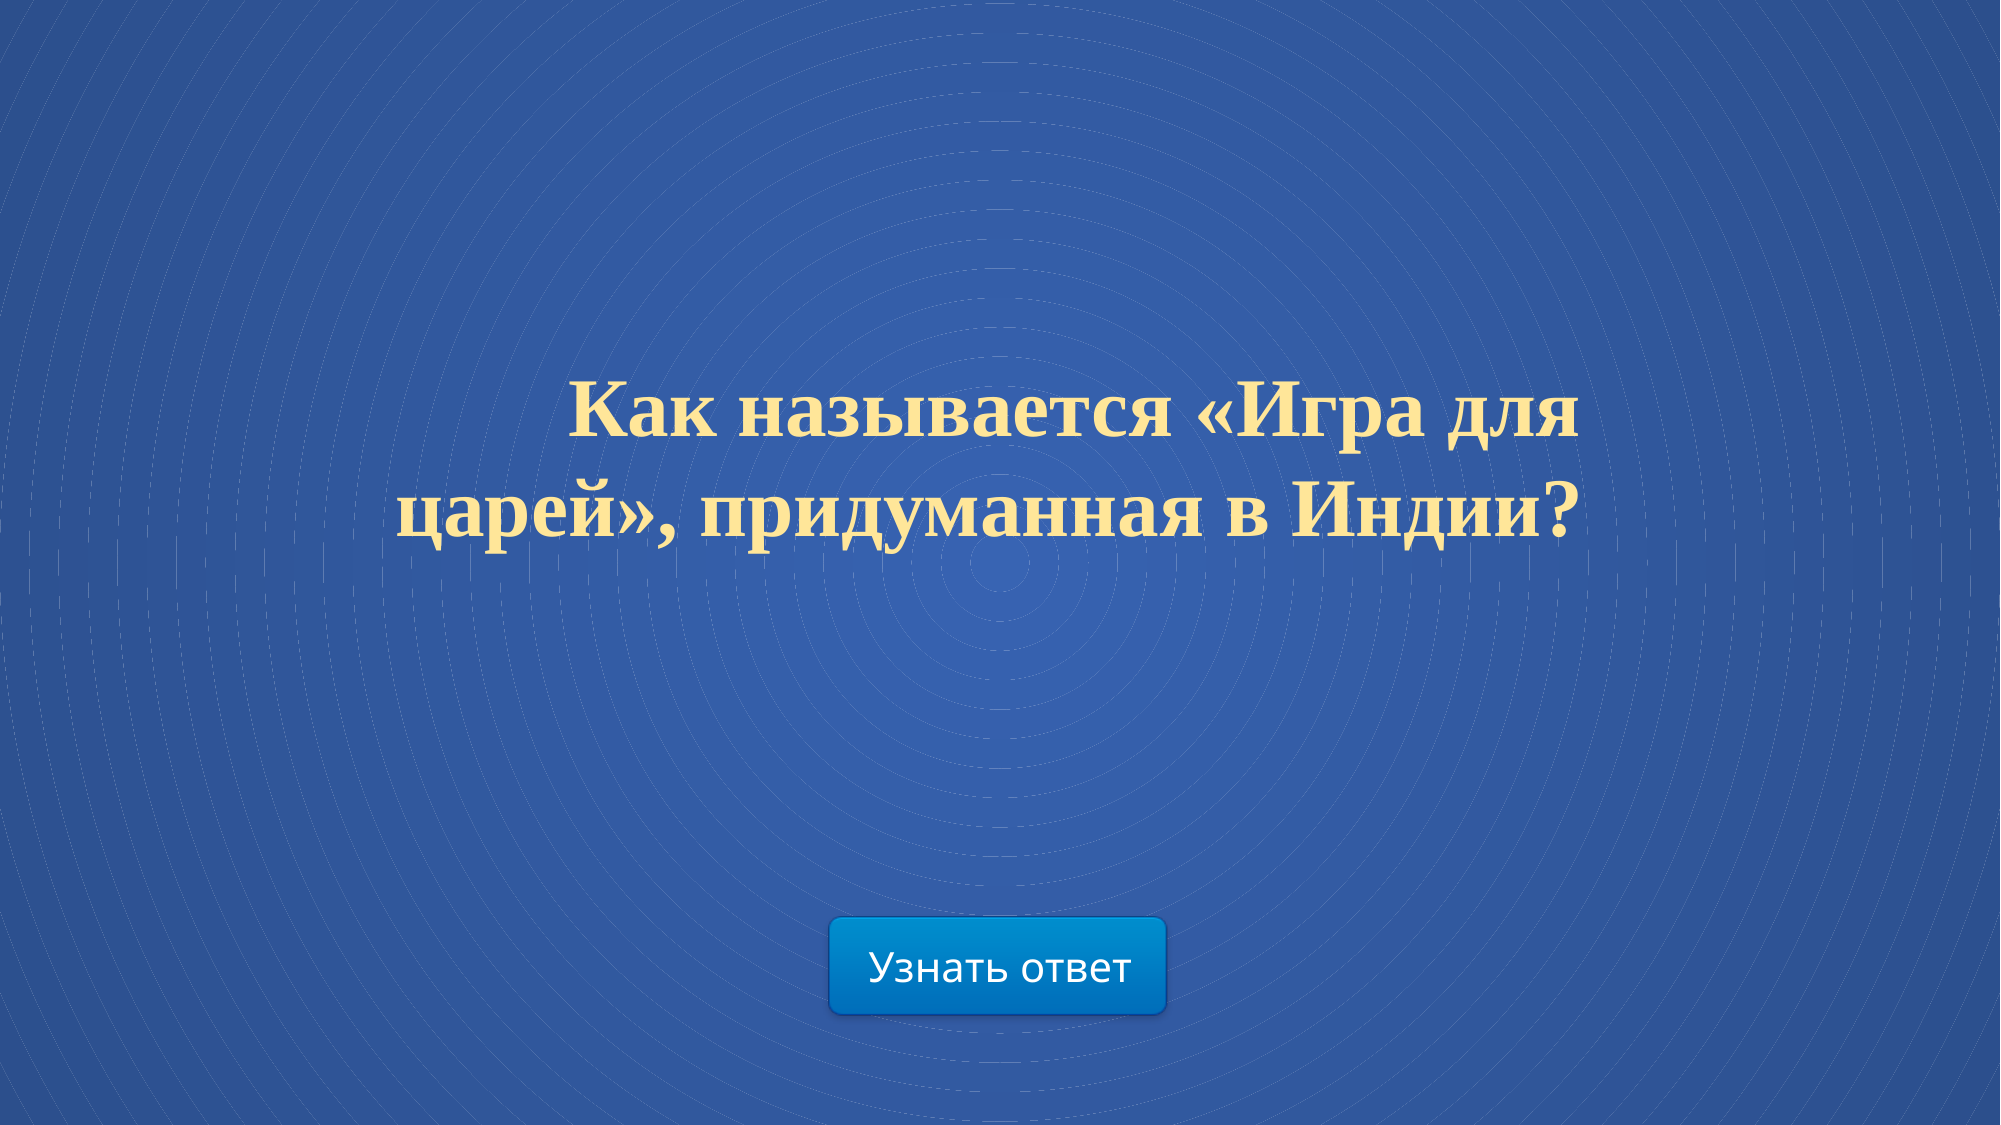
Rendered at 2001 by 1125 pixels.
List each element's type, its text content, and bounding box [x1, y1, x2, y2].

text_box Как называется «Игра для царей», придуманная в Индии? [278, 345, 1722, 561]
picture [793, 902, 1180, 1035]
